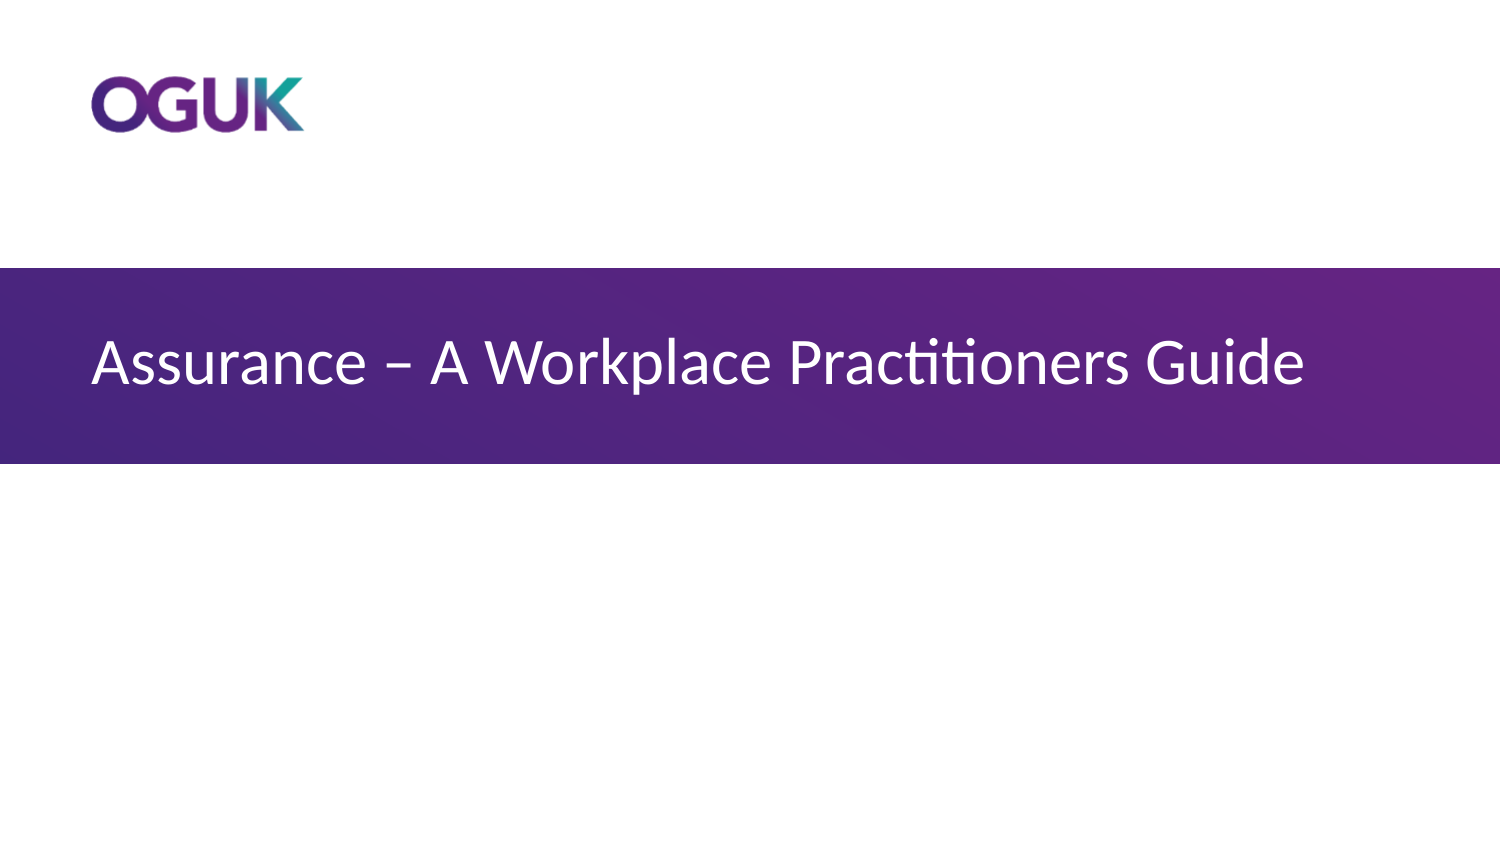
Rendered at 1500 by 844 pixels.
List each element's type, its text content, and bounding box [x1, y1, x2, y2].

title Assurance – A Workplace Practitioners Guide [91, 267, 1495, 462]
picture [47, 29, 358, 189]
